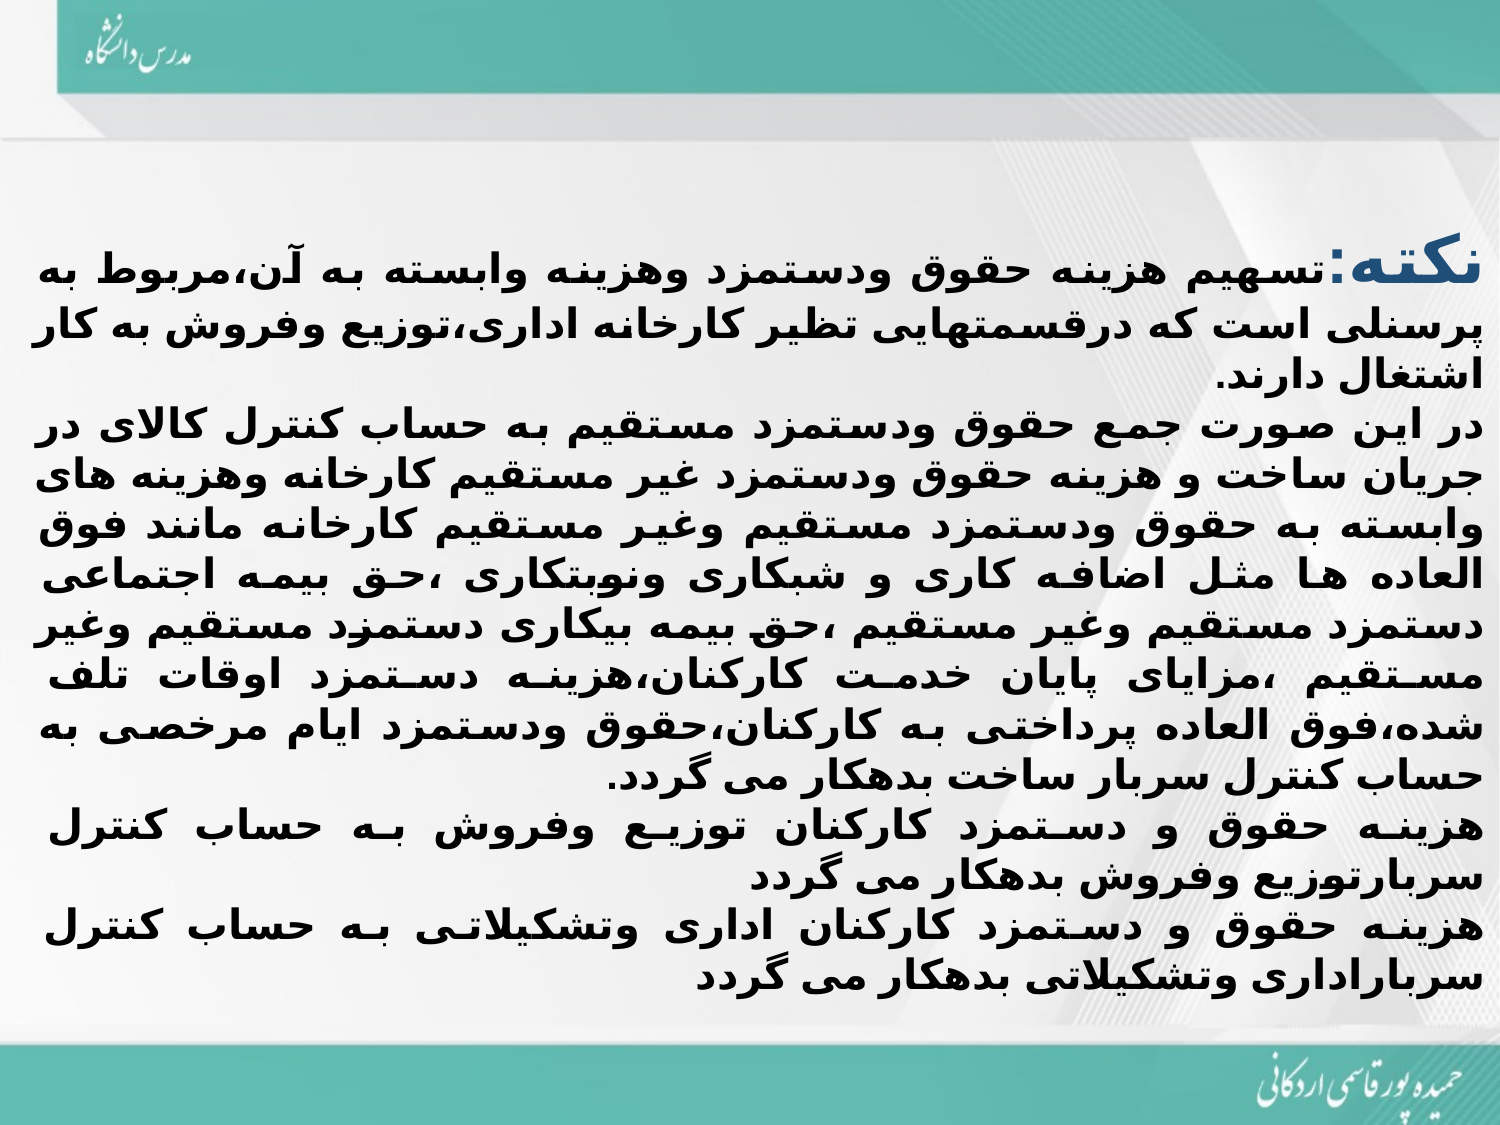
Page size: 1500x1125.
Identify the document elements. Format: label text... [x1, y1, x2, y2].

text_box نکته:تسهیم هزینه حقوق ودستمزد وهزینه وابسته به آن،مربوط به پرسنلی است که درقسمتهایی تظیر کارخانه اداری،توزیع وفروش به کار اشتغال دارند. در این صورت جمع حقوق ودستمزد مستقیم به حساب کنترل کالای در جریان ساخت و هزینه حقوق ودستمزد غیر مستقیم کارخانه وهزینه های وابسته به حقوق ودستمزد مستقیم وغیر مستقیم کارخانه مانند فوق العاده ها مثل اضافه کاری و شبکاری ونوبتکاری ،حق بیمه اجتماعی دستمزد مستقیم وغیر مستقیم ،حق بیمه بیکاری دستمزد مستقیم وغیر مستقیم ،مزایای پایان خدمت کارکنان،هزینه دستمزد اوقات تلف شده،فوق العاده پرداختی به کارکنان،حقوق ودستمزد ایام مرخصی به حساب کنترل سربار ساخت بدهکار می گردد. هزینه حقوق و دستمزد کارکنان توزیع وفروش به حساب کنترل سربارتوزیع وفروش بدهکار می گردد هزینه حقوق و دستمزد کارکنان اداری وتشکیلاتی به حساب کنترل سرباراداری وتشکیلاتی بدهکار می گردد [17, 0, 1500, 1055]
picture [0, 0, 1500, 1125]
